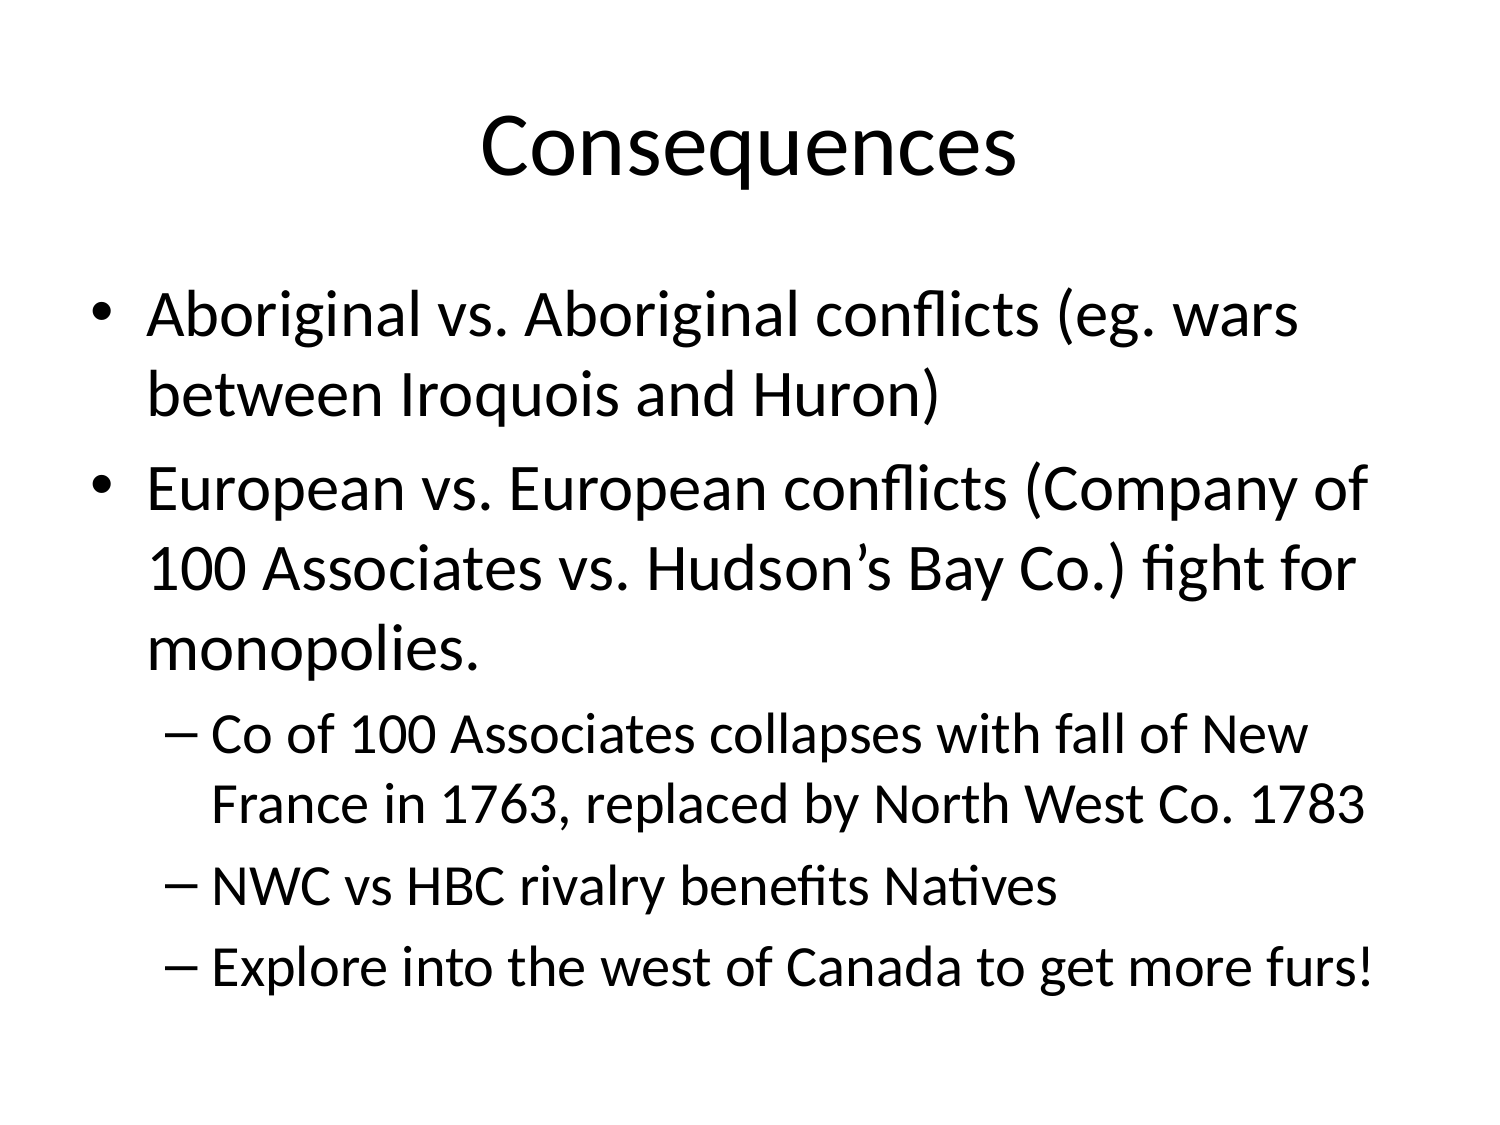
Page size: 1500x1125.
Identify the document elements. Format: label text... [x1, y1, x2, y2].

list Aboriginal vs. Aboriginal conflicts (eg. wars between Iroquois and Huron) European vs. European conflicts (Company of 100 Associates vs. Hudson’s Bay Co.) fight for monopolies. Co of 100 Associates collapses with fall of New France in 1763, replaced by North West Co. 1783 NWC vs HBC rivalry benefits Natives Explore into the west of Canada to get more furs! [75, 262, 1425, 1050]
title Consequences [75, 45, 1425, 233]
